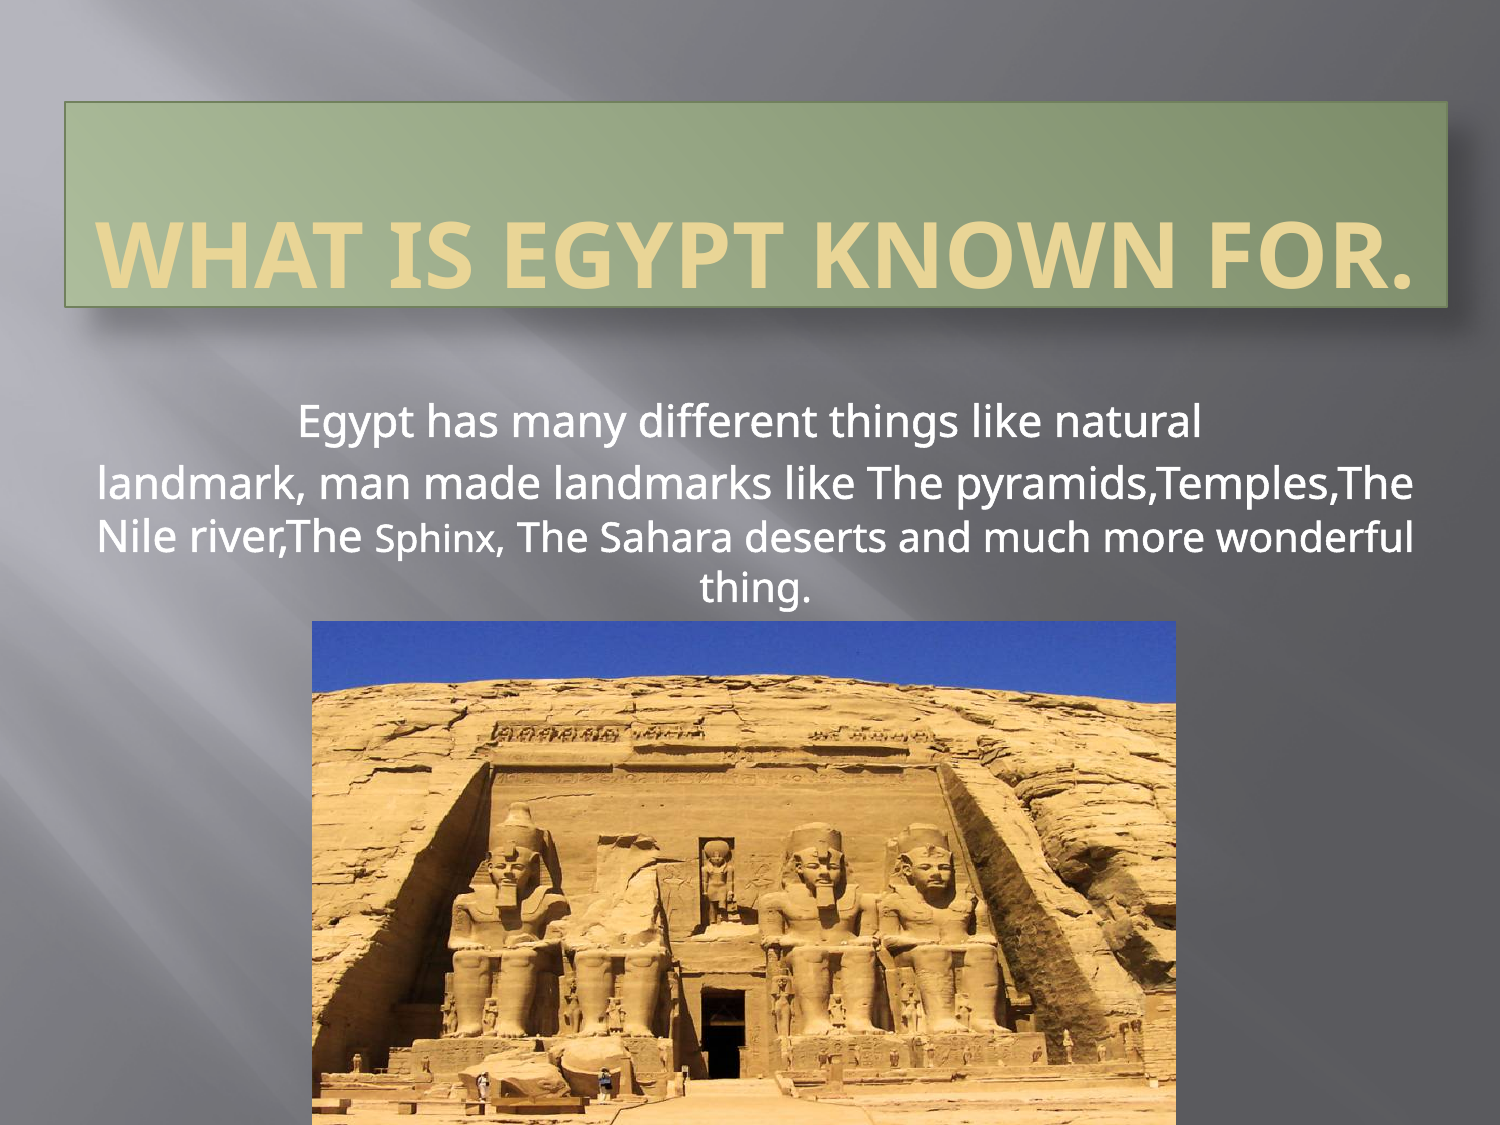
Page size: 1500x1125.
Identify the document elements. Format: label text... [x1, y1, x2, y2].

text_box [10, 0, 365, 214]
subtitle Egypt has many different things like natural landmark, man made landmarks like The pyramids,Temples,The Nile river,The Sphinx, The Sahara deserts and much more wonderful thing. [41, 385, 1471, 673]
title What is Egypt known for. [64, 101, 1448, 308]
picture [312, 621, 1177, 1125]
